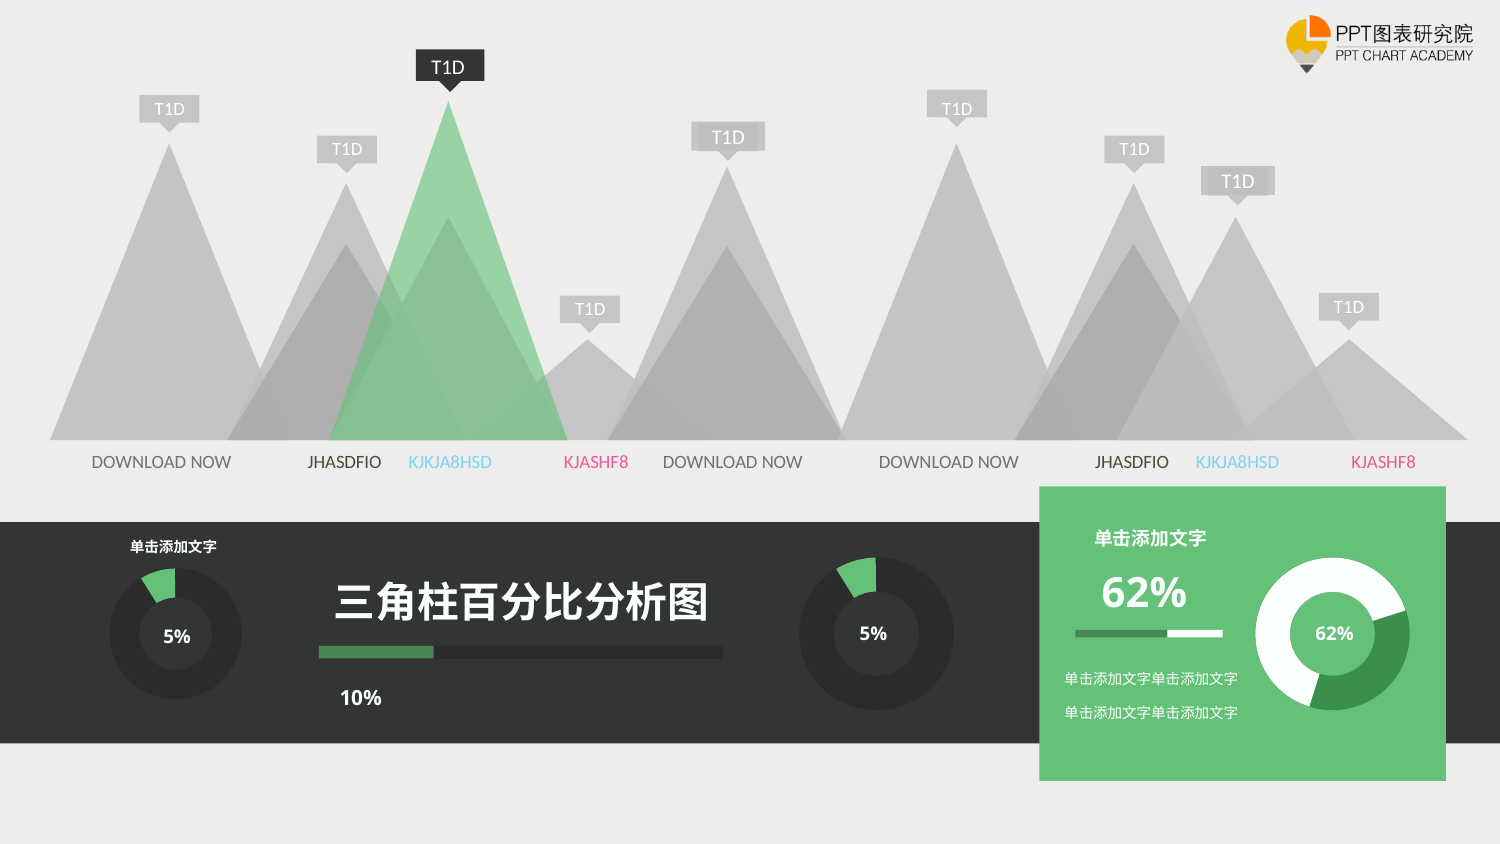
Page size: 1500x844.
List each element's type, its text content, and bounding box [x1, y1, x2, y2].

text_box 62% [1086, 558, 1223, 624]
text_box 单击添加文字单击添加文字 [1049, 662, 1249, 710]
text_box 单击添加文字 [115, 530, 237, 563]
text_box [1039, 496, 1446, 781]
text_box 10% [324, 677, 411, 717]
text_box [318, 645, 723, 660]
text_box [798, 557, 955, 711]
text_box [1446, 522, 1500, 744]
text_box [109, 567, 243, 700]
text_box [1254, 557, 1410, 711]
text_box [0, 522, 1039, 744]
text_box 三角柱百分比分析图 [318, 568, 729, 634]
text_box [1074, 629, 1223, 638]
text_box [49, 51, 1469, 487]
text_box 单击添加文字单击添加文字 [1049, 710, 1271, 745]
text_box 单击添加文字 [1079, 519, 1246, 557]
picture [1274, 14, 1487, 74]
